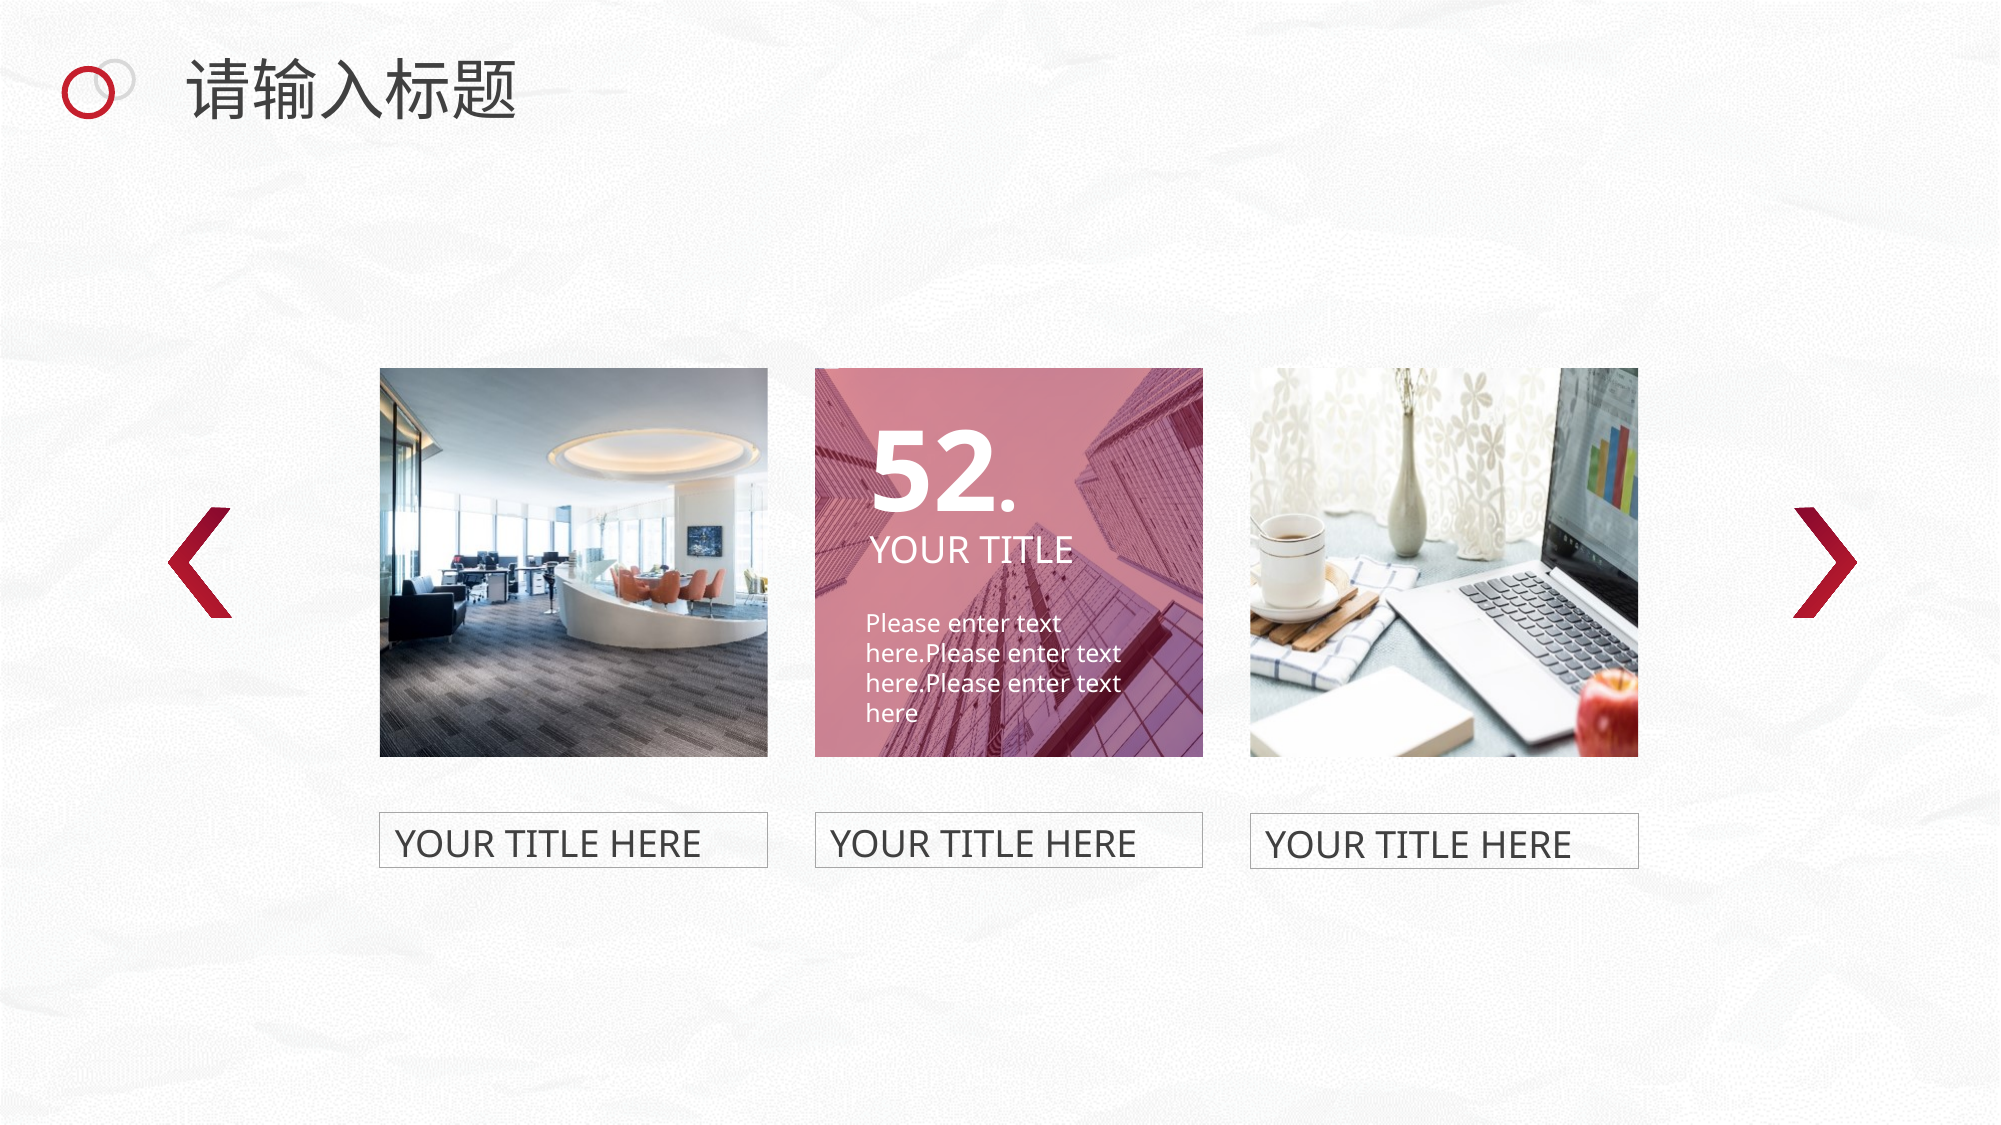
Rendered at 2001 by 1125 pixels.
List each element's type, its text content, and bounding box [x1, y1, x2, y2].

text_box [1249, 367, 1639, 757]
text_box YOUR TITLE [854, 518, 1243, 574]
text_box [61, 58, 136, 120]
text_box Please enter text here.Please enter text here.Please enter text here [850, 600, 1175, 735]
text_box YOUR TITLE HERE [815, 812, 1203, 868]
text_box YOUR TITLE HERE [1250, 813, 1639, 869]
text_box YOUR TITLE HERE [379, 812, 768, 868]
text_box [0, 0, 2000, 1125]
text_box [1791, 506, 1859, 619]
text_box 52. [854, 391, 1227, 518]
text_box 请输入标题 [169, 40, 534, 136]
text_box [814, 367, 1204, 757]
text_box [166, 506, 234, 619]
text_box [379, 367, 769, 757]
